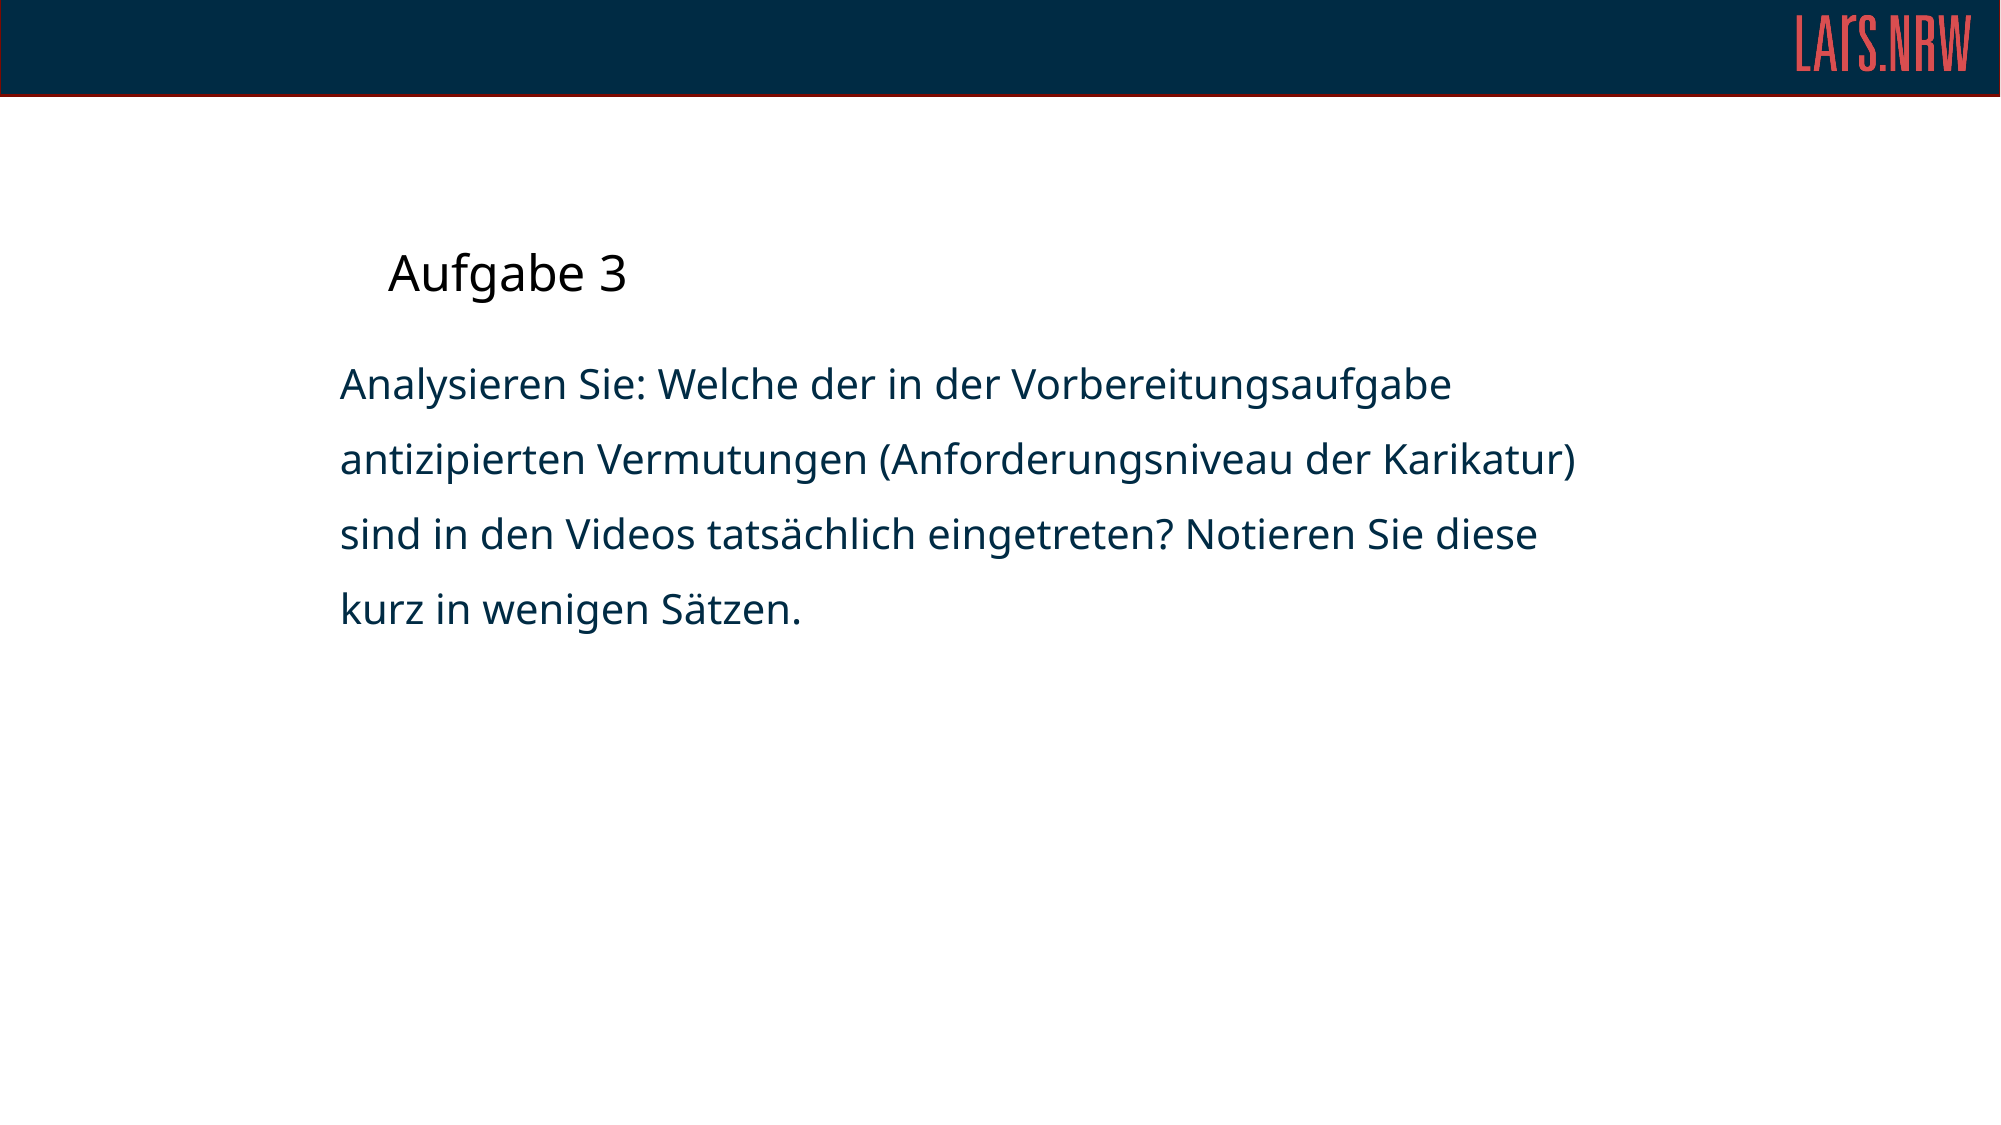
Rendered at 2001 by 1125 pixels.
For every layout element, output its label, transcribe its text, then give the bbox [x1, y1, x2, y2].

title Aufgabe 3 [0, 236, 1371, 316]
list Analysieren Sie: Welche der in der Vorbereitungsaufgabe antizipierten Vermutungen (Anforderungsniveau der Karikatur) sind in den Videos tatsächlich eingetreten? Notieren Sie diese kurz in wenigen Sätzen. [324, 324, 1624, 916]
picture [1779, 3, 1977, 86]
